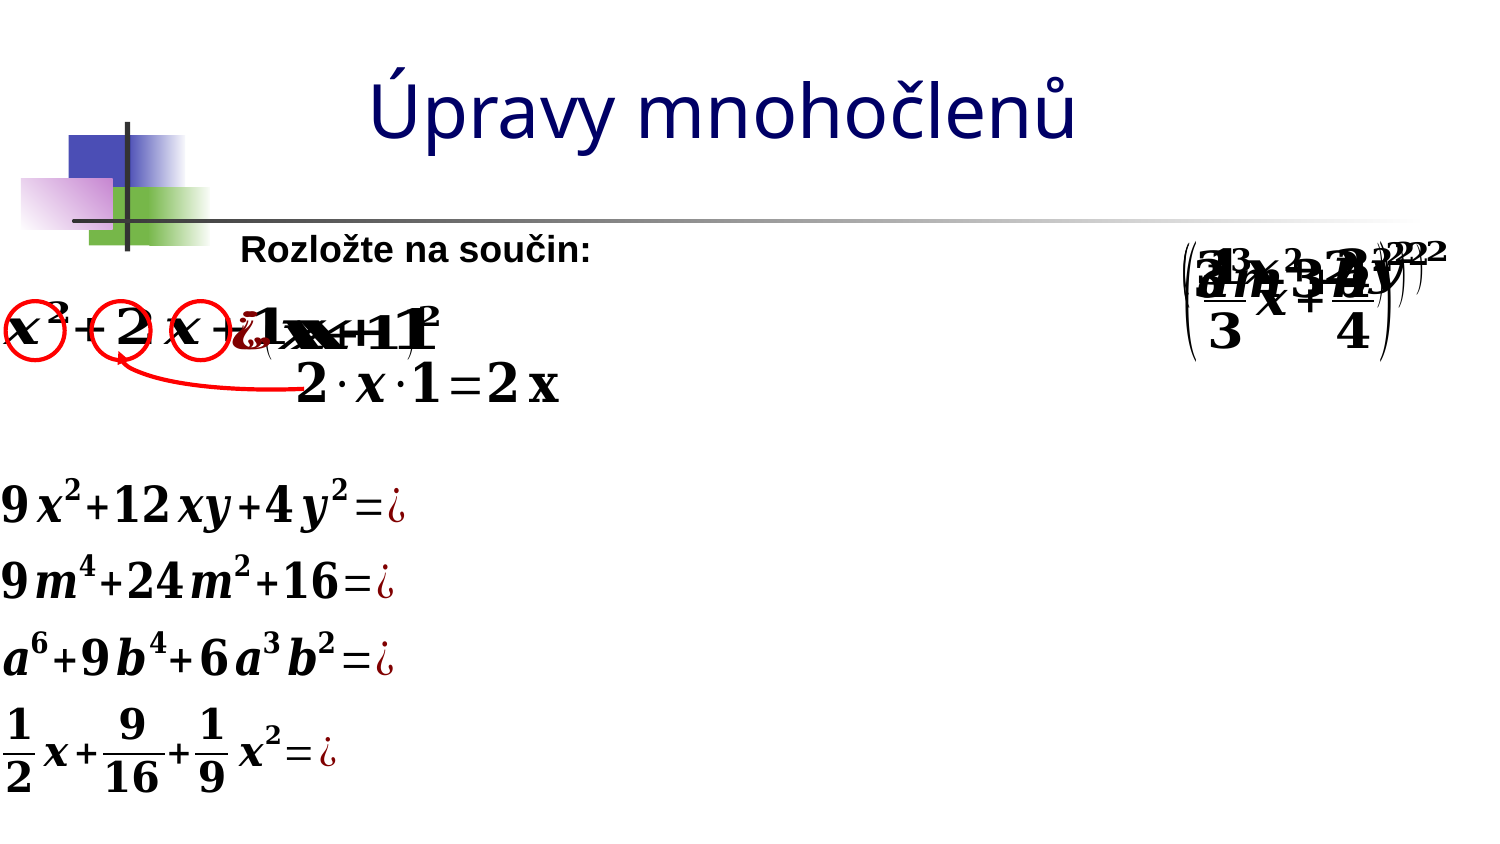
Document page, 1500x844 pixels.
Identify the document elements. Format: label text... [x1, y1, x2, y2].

text_box [91, 301, 151, 360]
text_box [5, 301, 65, 361]
title Úpravy mnohočlenů [129, 43, 1318, 175]
text_box Rozložte na součin: [212, 217, 621, 278]
text_box [171, 301, 231, 348]
text_box [117, 344, 305, 390]
